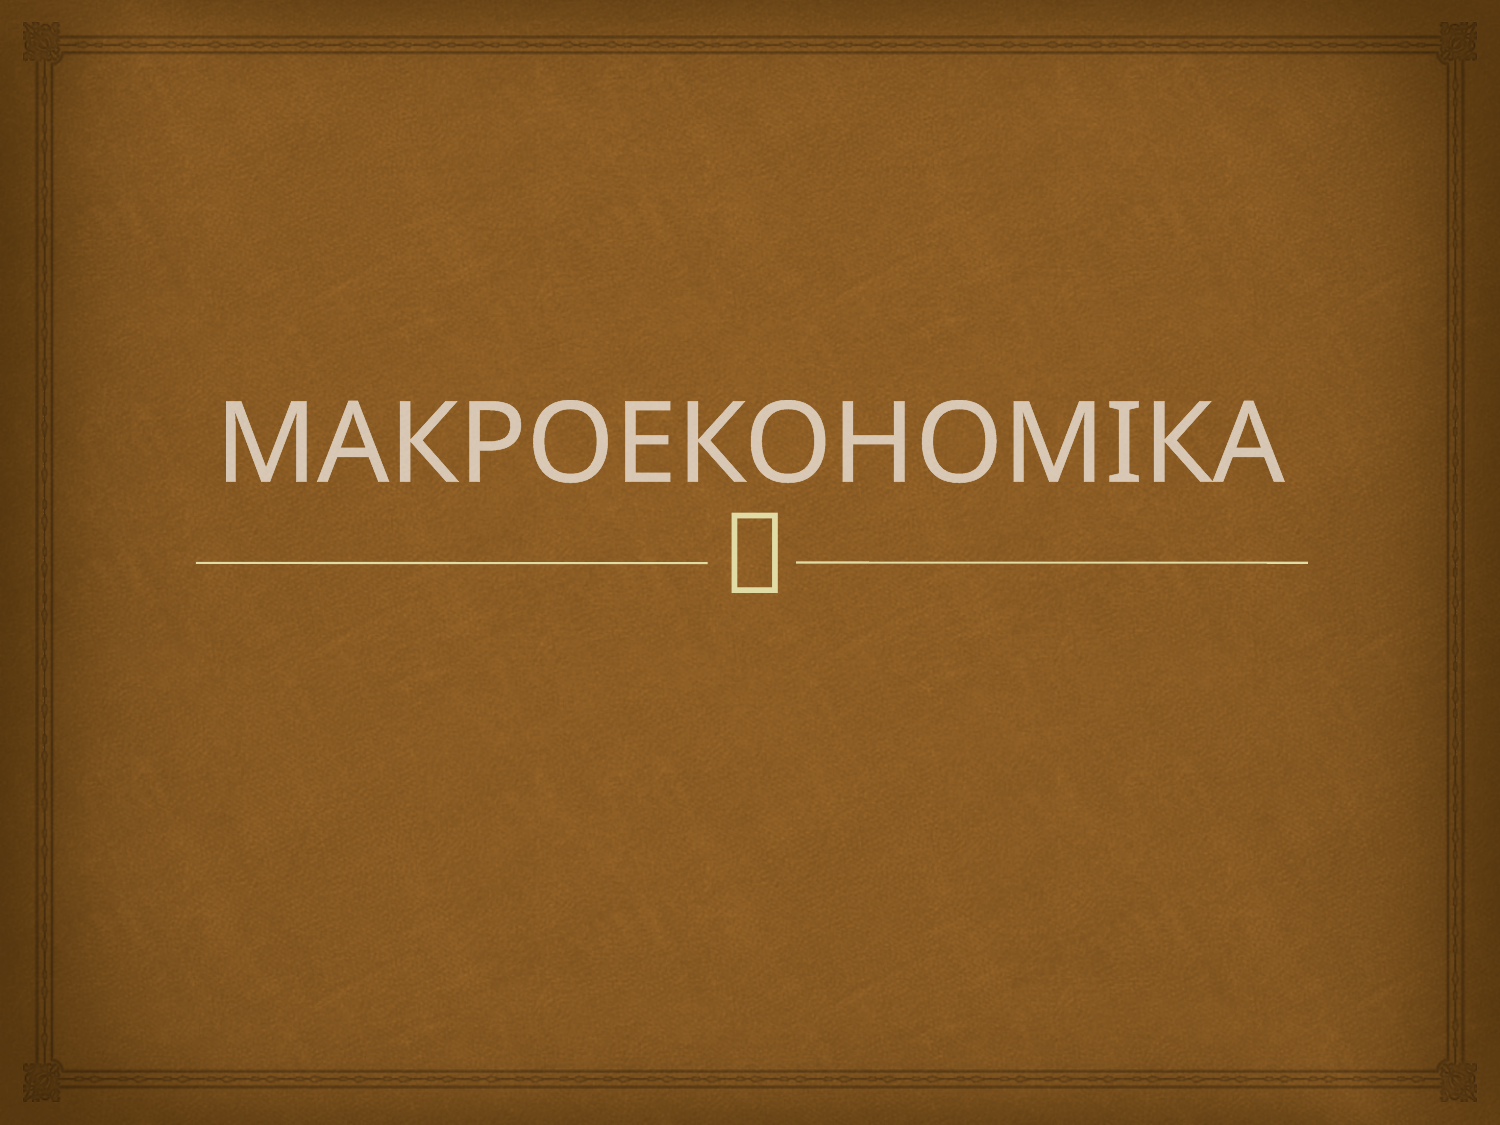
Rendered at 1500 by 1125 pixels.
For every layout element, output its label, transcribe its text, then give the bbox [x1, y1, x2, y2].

title МАКРОЕКОНОМІКА [194, 227, 1306, 512]
picture [0, 0, 1500, 1125]
